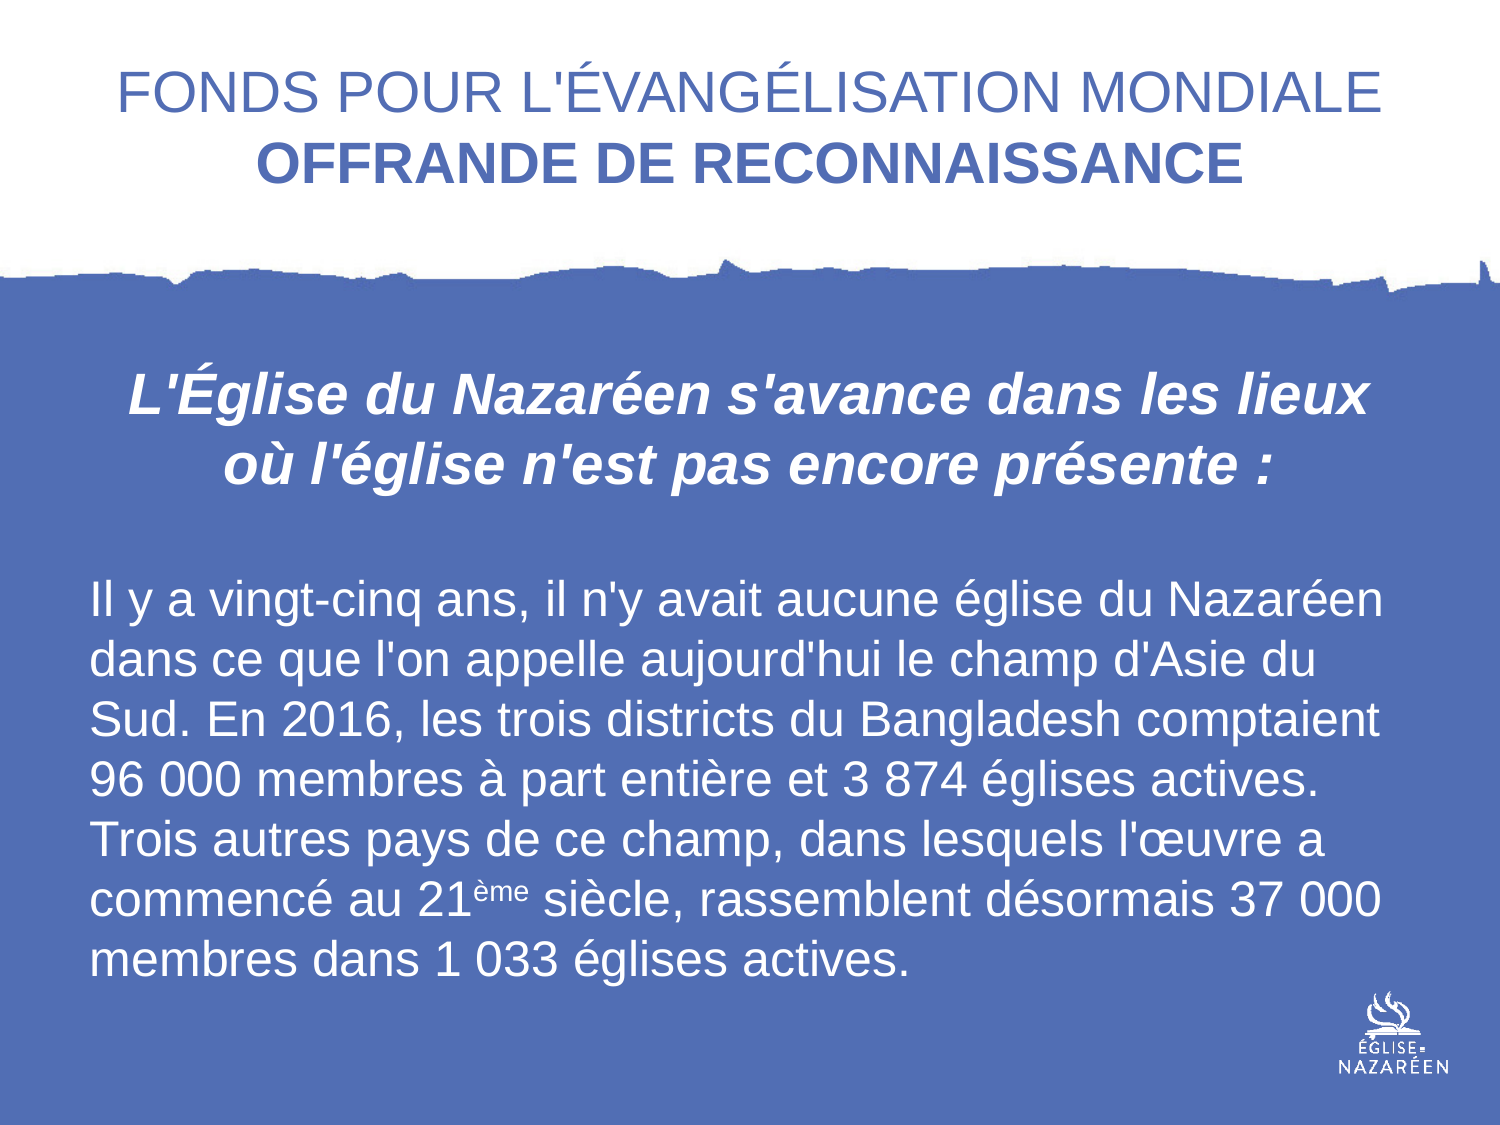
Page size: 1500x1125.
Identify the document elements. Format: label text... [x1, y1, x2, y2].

text_box Fonds pour l'évangélisation mondiale Offrande de reconnaissance [12, 45, 1488, 203]
text_box L'Église du Nazaréen s'avance dans les lieux où l'église n'est pas encore présente : Il y a vingt-cinq ans, il n'y avait aucune église du Nazaréen dans ce que l'on appelle aujourd'hui le champ d'Asie du Sud. En 2016, les trois districts du Bangladesh comptaient 96 000 membres à part entière et 3 874 églises actives. Trois autres pays de ce champ, dans lesquels l'œuvre a commencé au 21ème siècle, rassemblent désormais 37 000 membres dans 1 033 églises actives. [74, 348, 1425, 994]
picture [0, 0, 1500, 1125]
